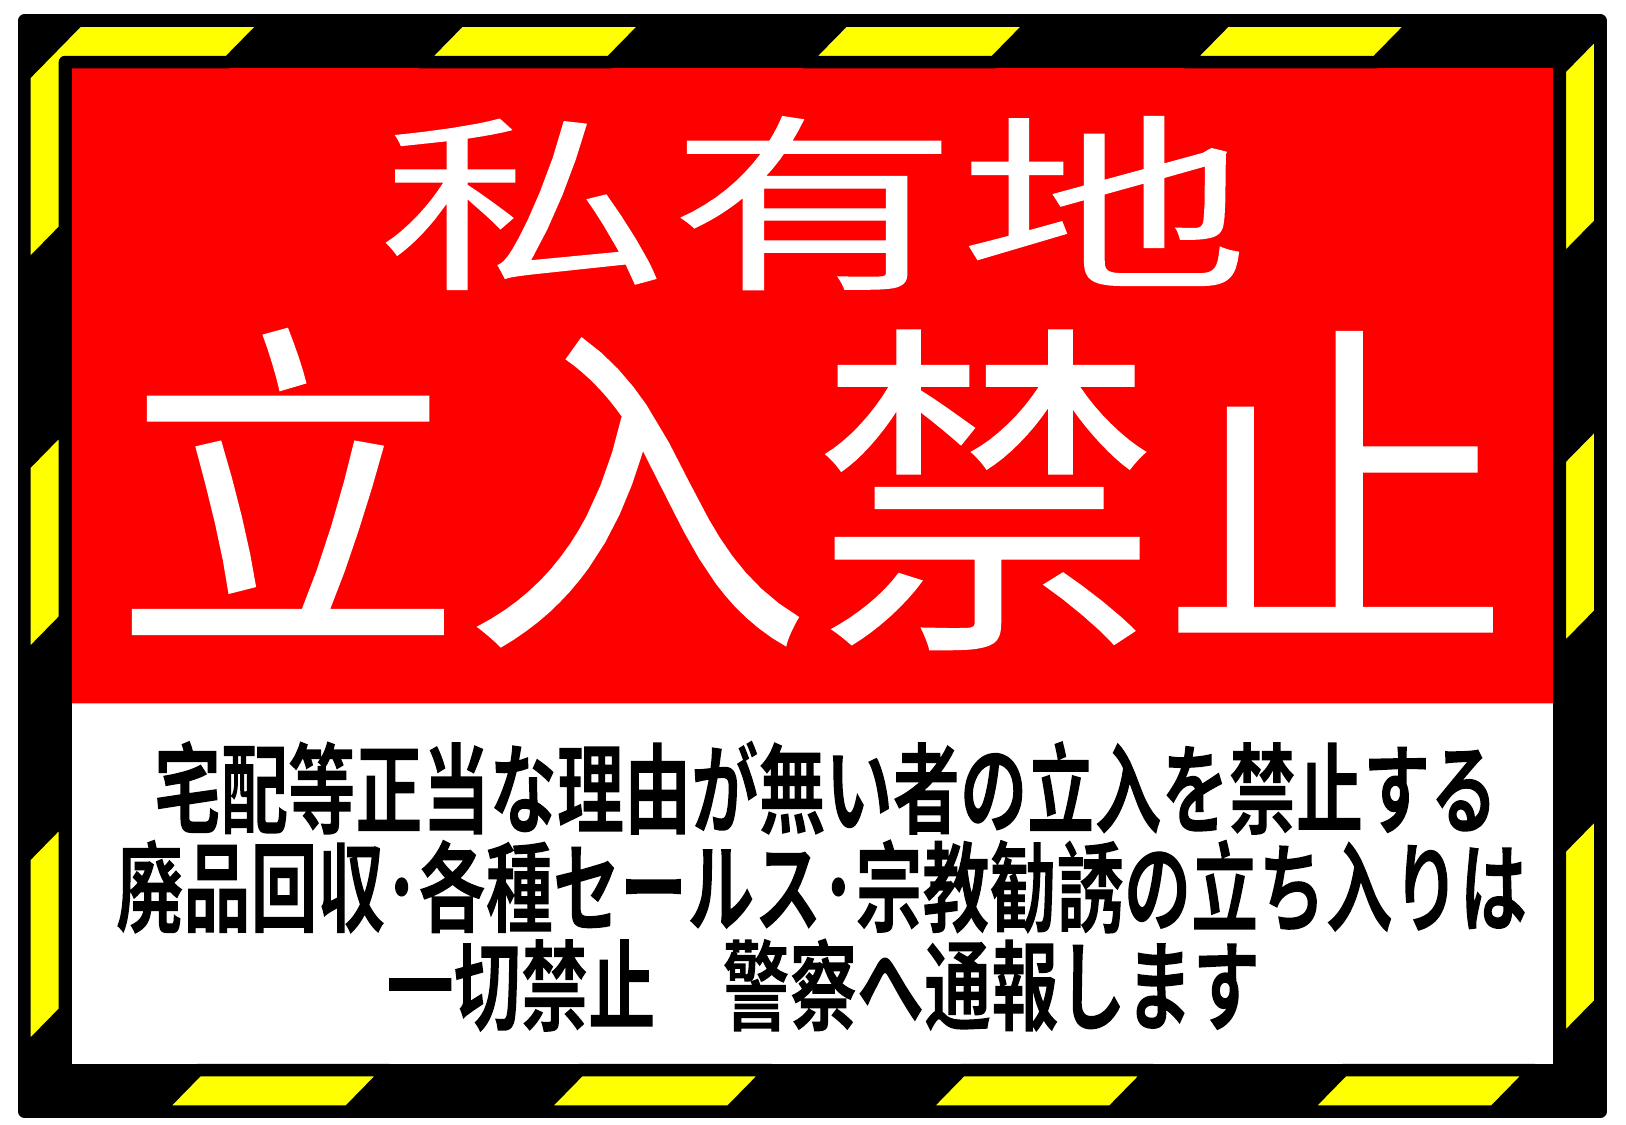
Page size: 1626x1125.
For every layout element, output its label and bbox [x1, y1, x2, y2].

text_box [24, 20, 1601, 1112]
